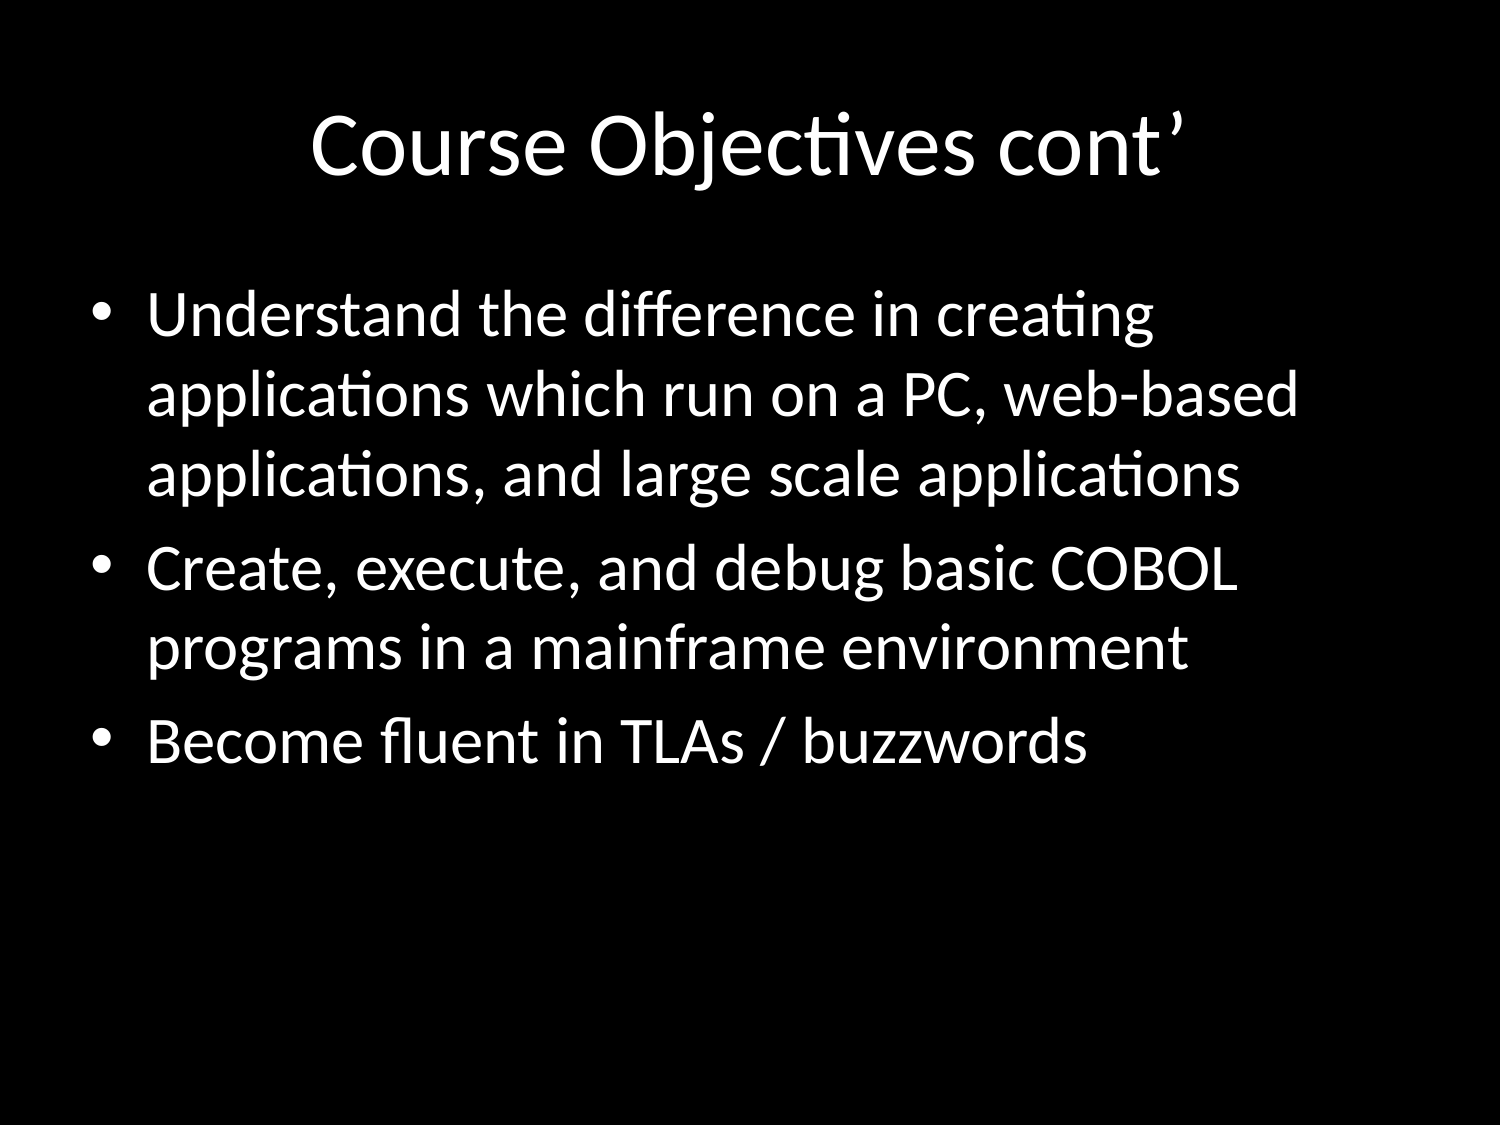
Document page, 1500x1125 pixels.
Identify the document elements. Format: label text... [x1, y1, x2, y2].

list Understand the difference in creating applications which run on a PC, web-based applications, and large scale applications Create, execute, and debug basic COBOL programs in a mainframe environment Become fluent in TLAs / buzzwords [75, 262, 1425, 1005]
title Course Objectives cont’ [75, 45, 1425, 233]
